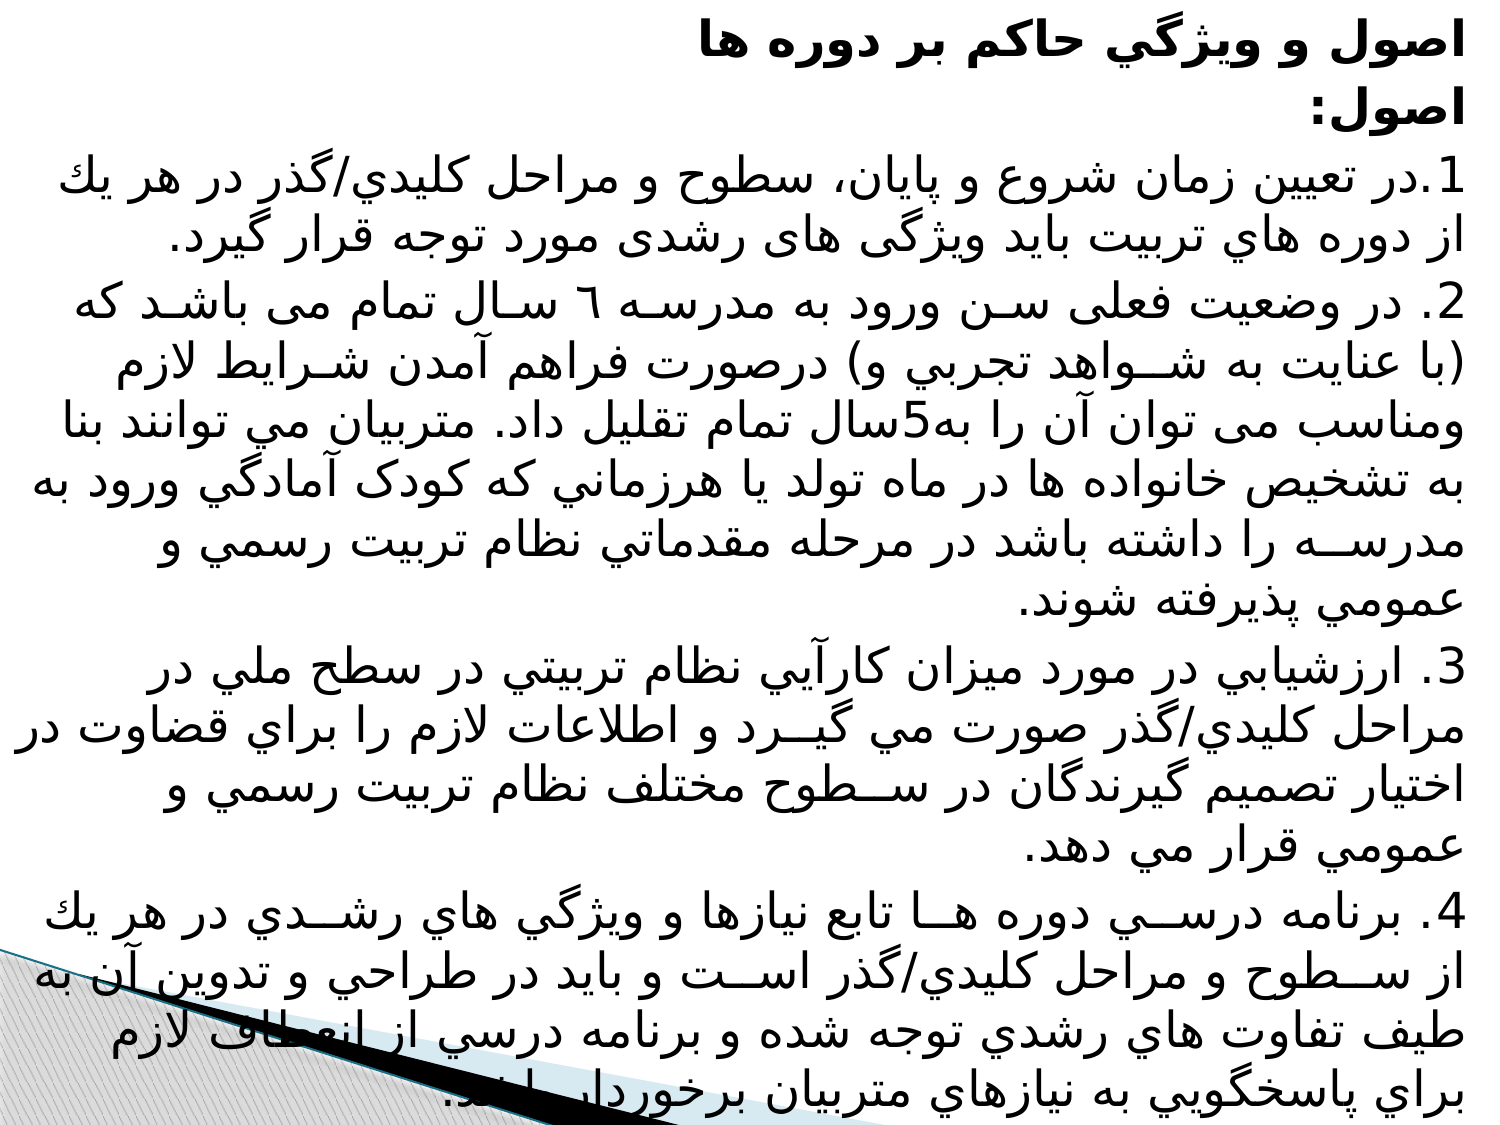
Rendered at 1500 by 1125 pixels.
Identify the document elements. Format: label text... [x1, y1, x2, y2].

list اصول و ويژگي حاکم بر دوره ها اصول: 1.در تعيين زمان شروع و پايان، سطوح و مراحل كليدي/گذر در هر يك از دوره هاي تربيت باید ویژگی های رشدی مورد توجه قرار گيرد. 2. در وضعيت فعلی سـن ورود به مدرسـه ٦ سـال تمام می باشـد که (با عنايت به شــواهد تجربي و) درصورت فراهم آمدن شـرايط لازم ومناسب می توان آن را به5سال تمام تقلیل داد. متربيان مي توانند بنا به تشخيص خانواده ها در ماه تولد يا هرزماني که کودک آمادگي ورود به مدرســه را داشته باشد در مرحله مقدماتي نظام تربيت رسمي و عمومي پذيرفته شوند. 3. ارزشيابي در مورد ميزان كارآيي نظام تربيتي در سطح ملي در مراحل كليدي/گذر صورت مي گيــرد و اطلاعات لازم را براي قضاوت در اختيار تصميم گيرندگان در ســطوح مختلف نظام تربيت رسمي و عمومي قرار مي دهد. 4. برنامه درســي دوره هــا تابع نيازها و ويژگي هاي رشــدي در هر يك از ســطوح و مراحل كليدي/گذر اســت و بايد در طراحي و تدوين آن به طيف تفاوت هاي رشدي توجه شده و برنامه درسي از انعطاف لازم براي پاسخگويي به نيازهاي متربيان برخوردار باشد. [0, 0, 1500, 1125]
